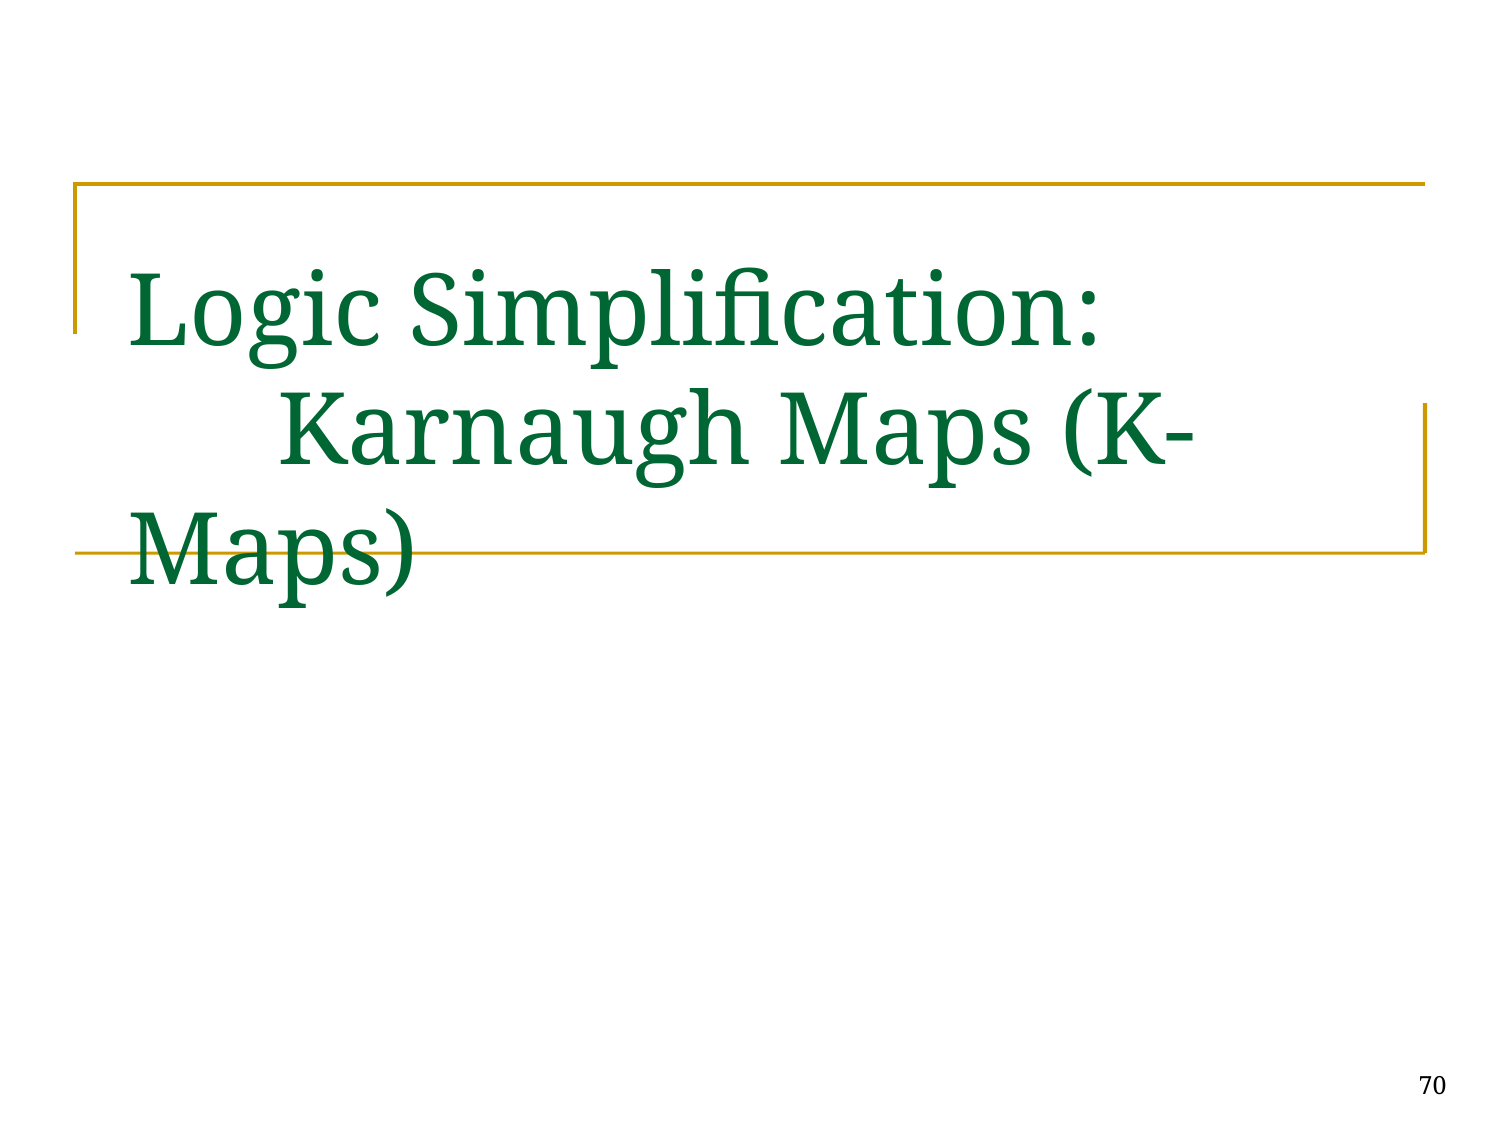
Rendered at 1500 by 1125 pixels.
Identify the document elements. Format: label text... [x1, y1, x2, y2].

slide_number 70 [1111, 1036, 1462, 1112]
title Logic Simplification: Karnaugh Maps (K-Maps) [112, 237, 1413, 525]
